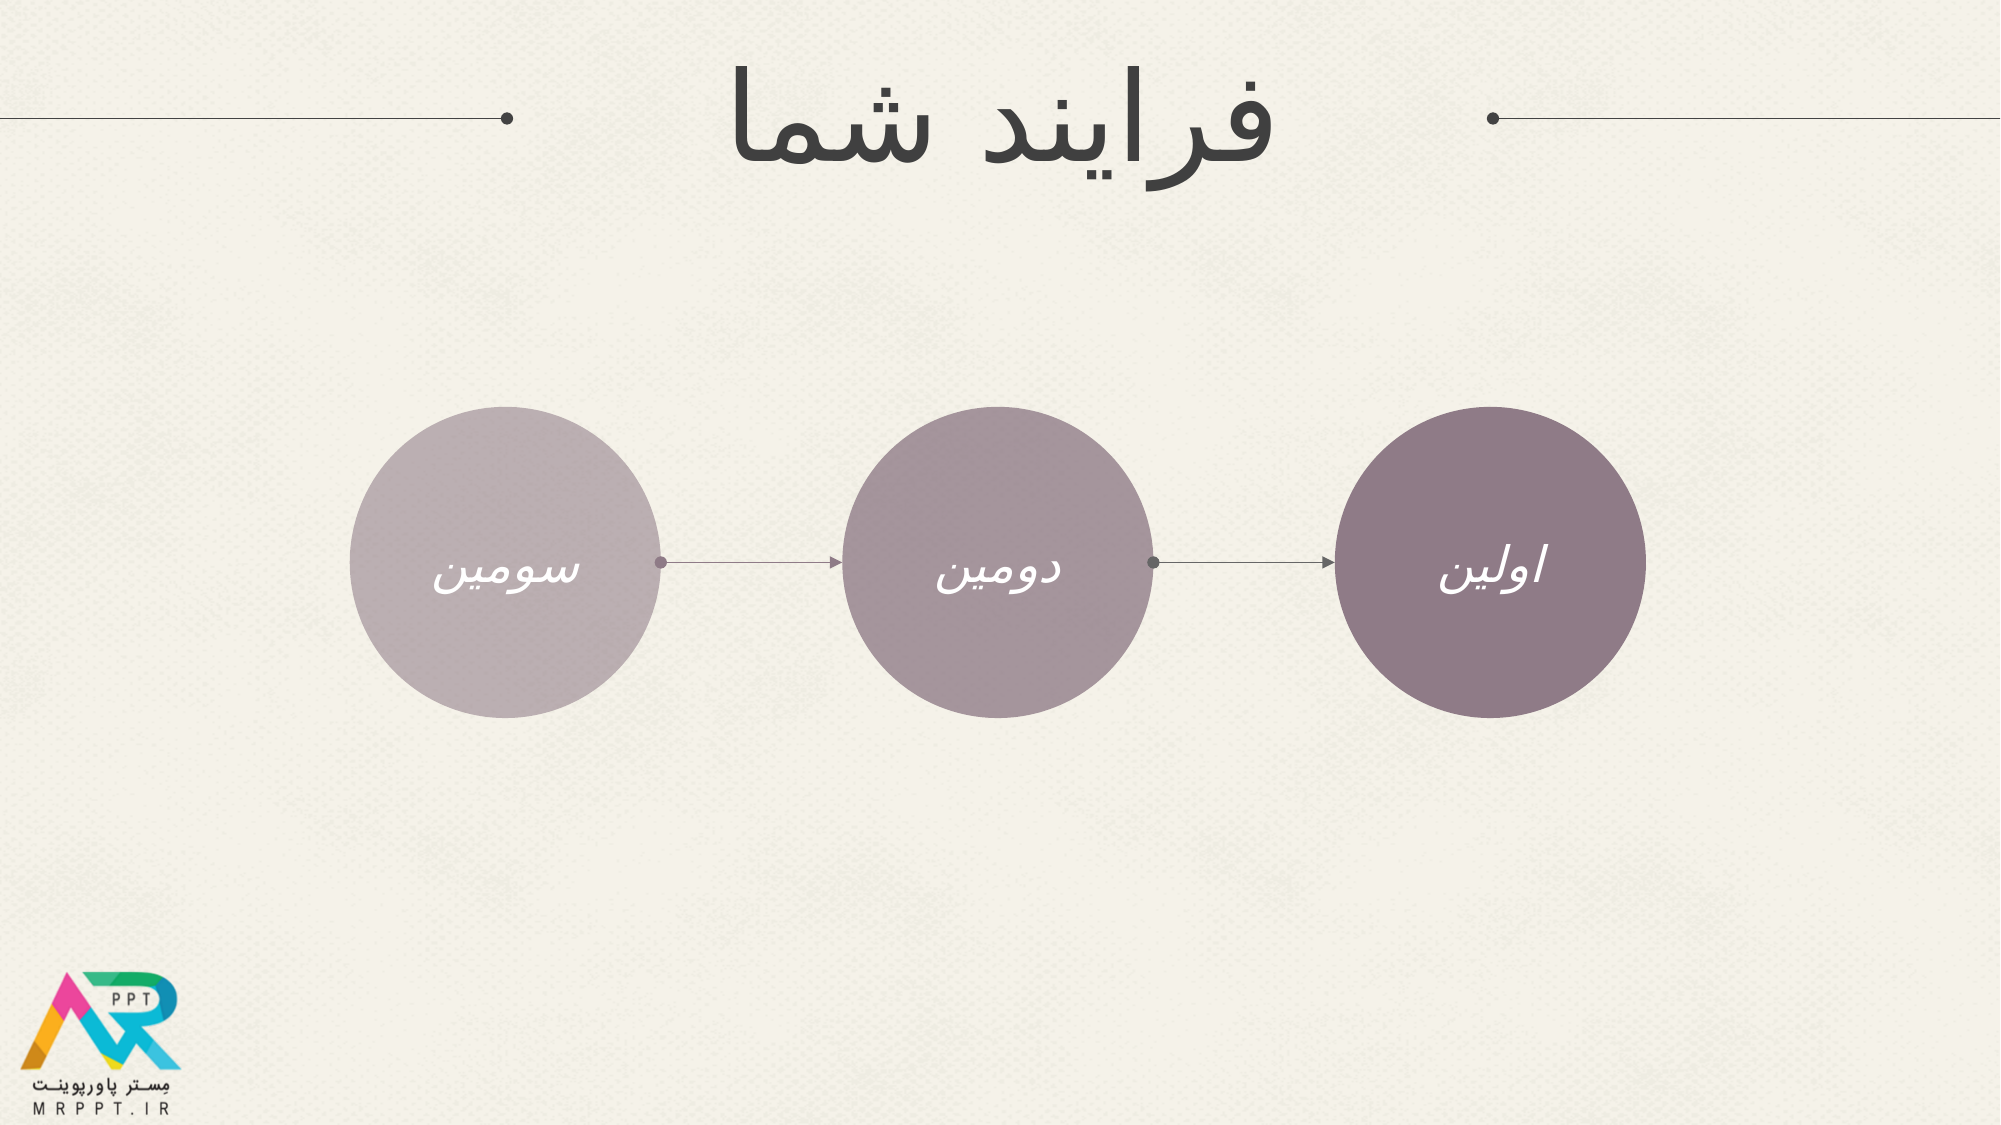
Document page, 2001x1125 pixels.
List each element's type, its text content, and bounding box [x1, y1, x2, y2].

text_box دومین [842, 406, 1154, 719]
picture [0, 0, 2001, 1125]
text_box اولین [1334, 406, 1646, 719]
text_box سومین [349, 406, 661, 719]
text_box فرایند شما [709, 29, 1296, 194]
